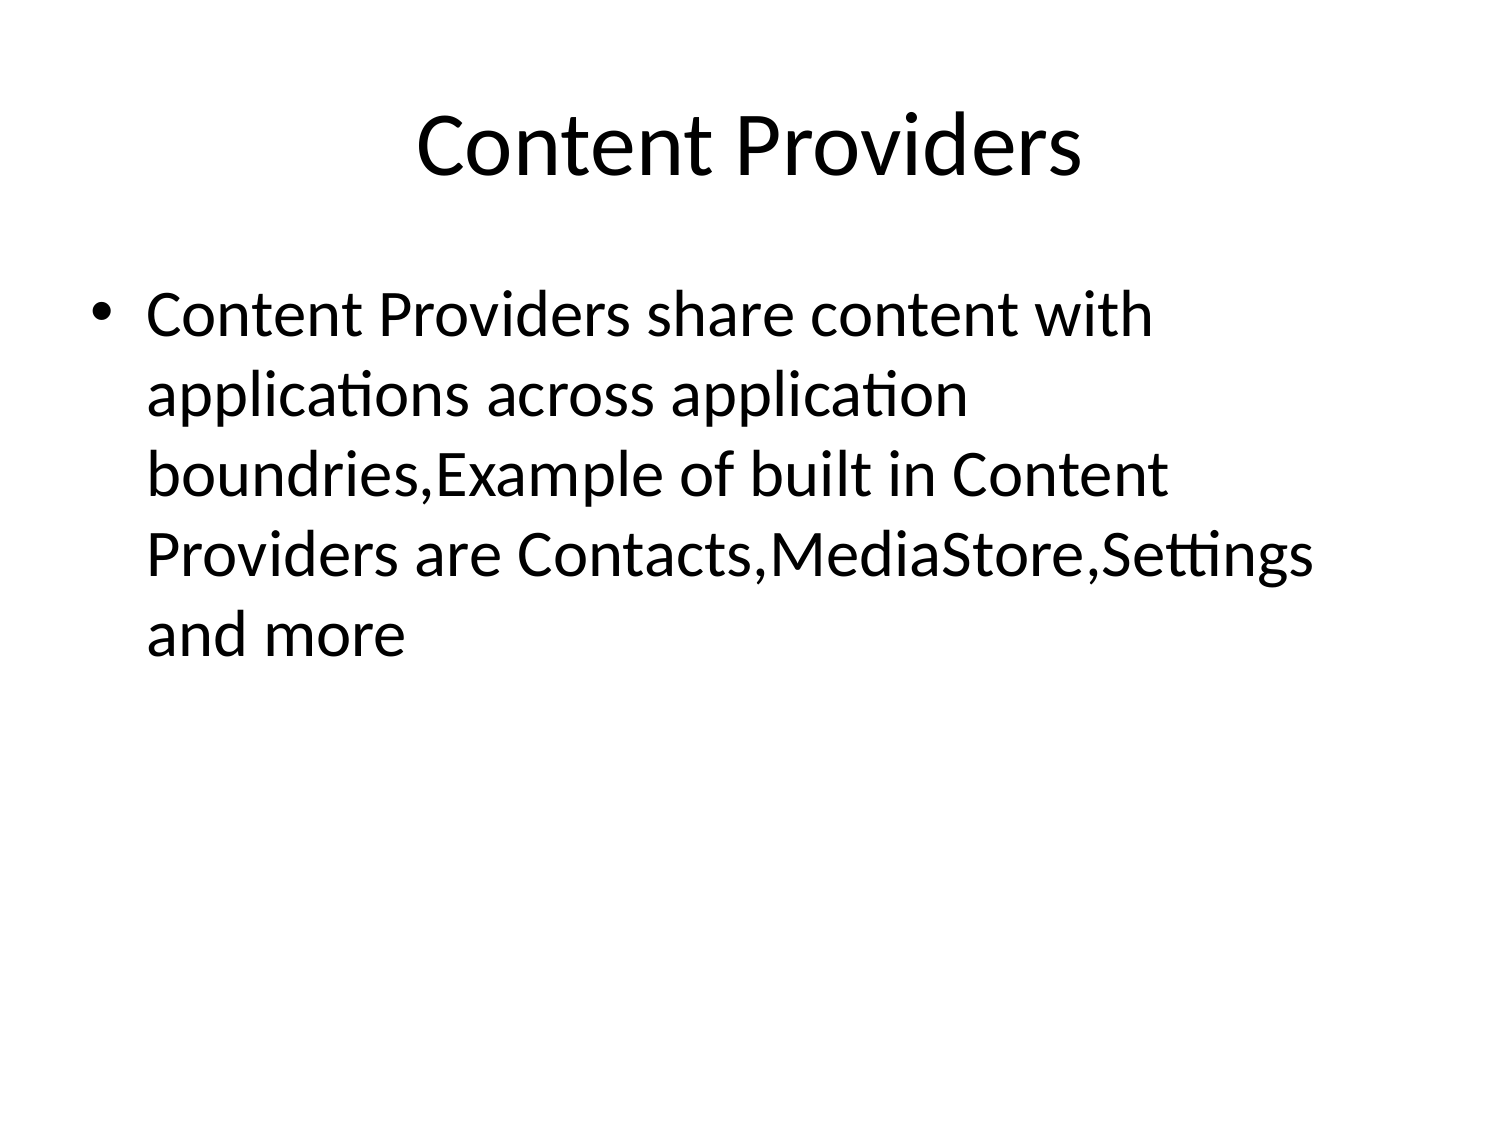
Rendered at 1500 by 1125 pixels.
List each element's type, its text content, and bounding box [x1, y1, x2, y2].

title Content Providers [75, 45, 1425, 233]
list Content Providers share content with applications across application boundries,Example of built in Content Providers are Contacts,MediaStore,Settings and more [75, 262, 1425, 1005]
